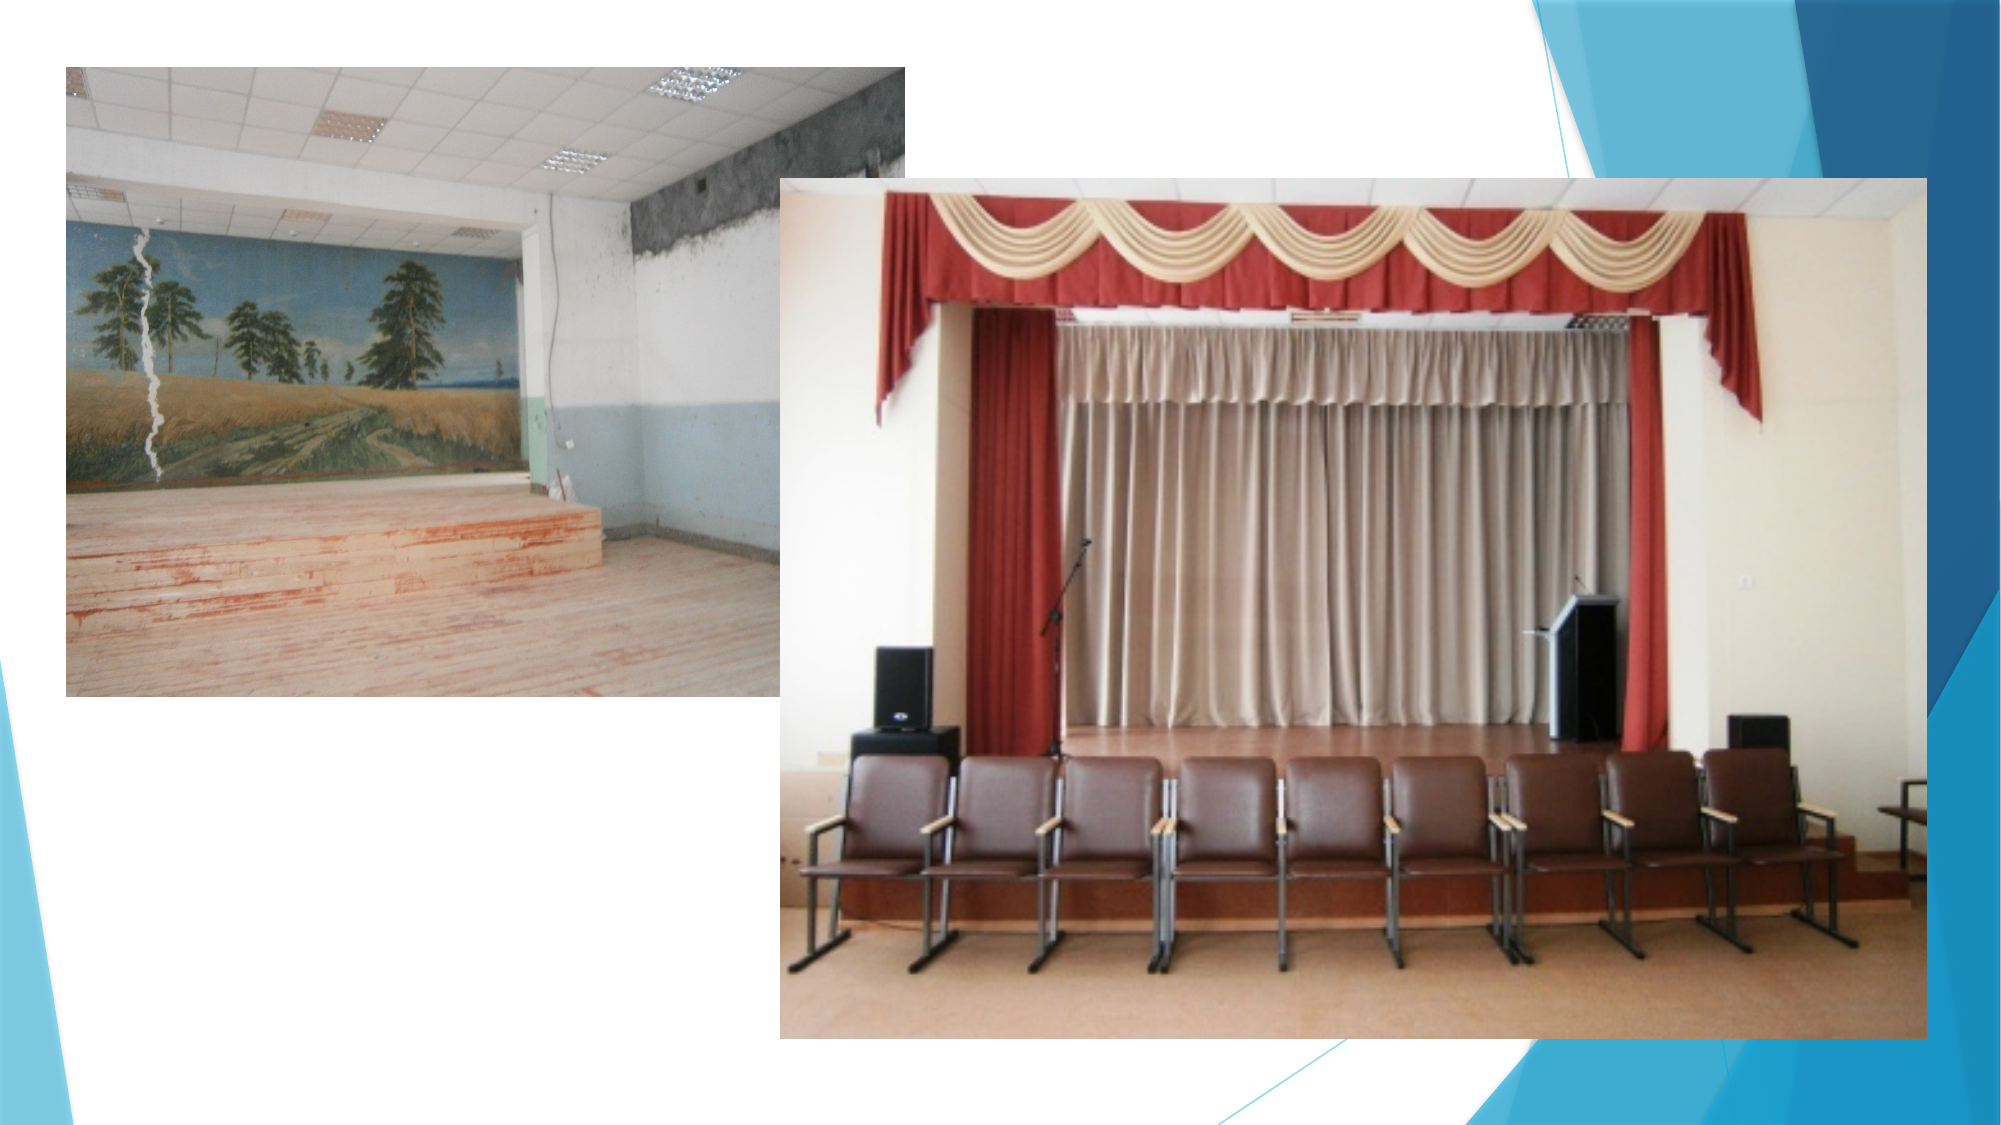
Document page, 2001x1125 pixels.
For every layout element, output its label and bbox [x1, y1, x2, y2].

picture [65, 67, 1928, 1040]
